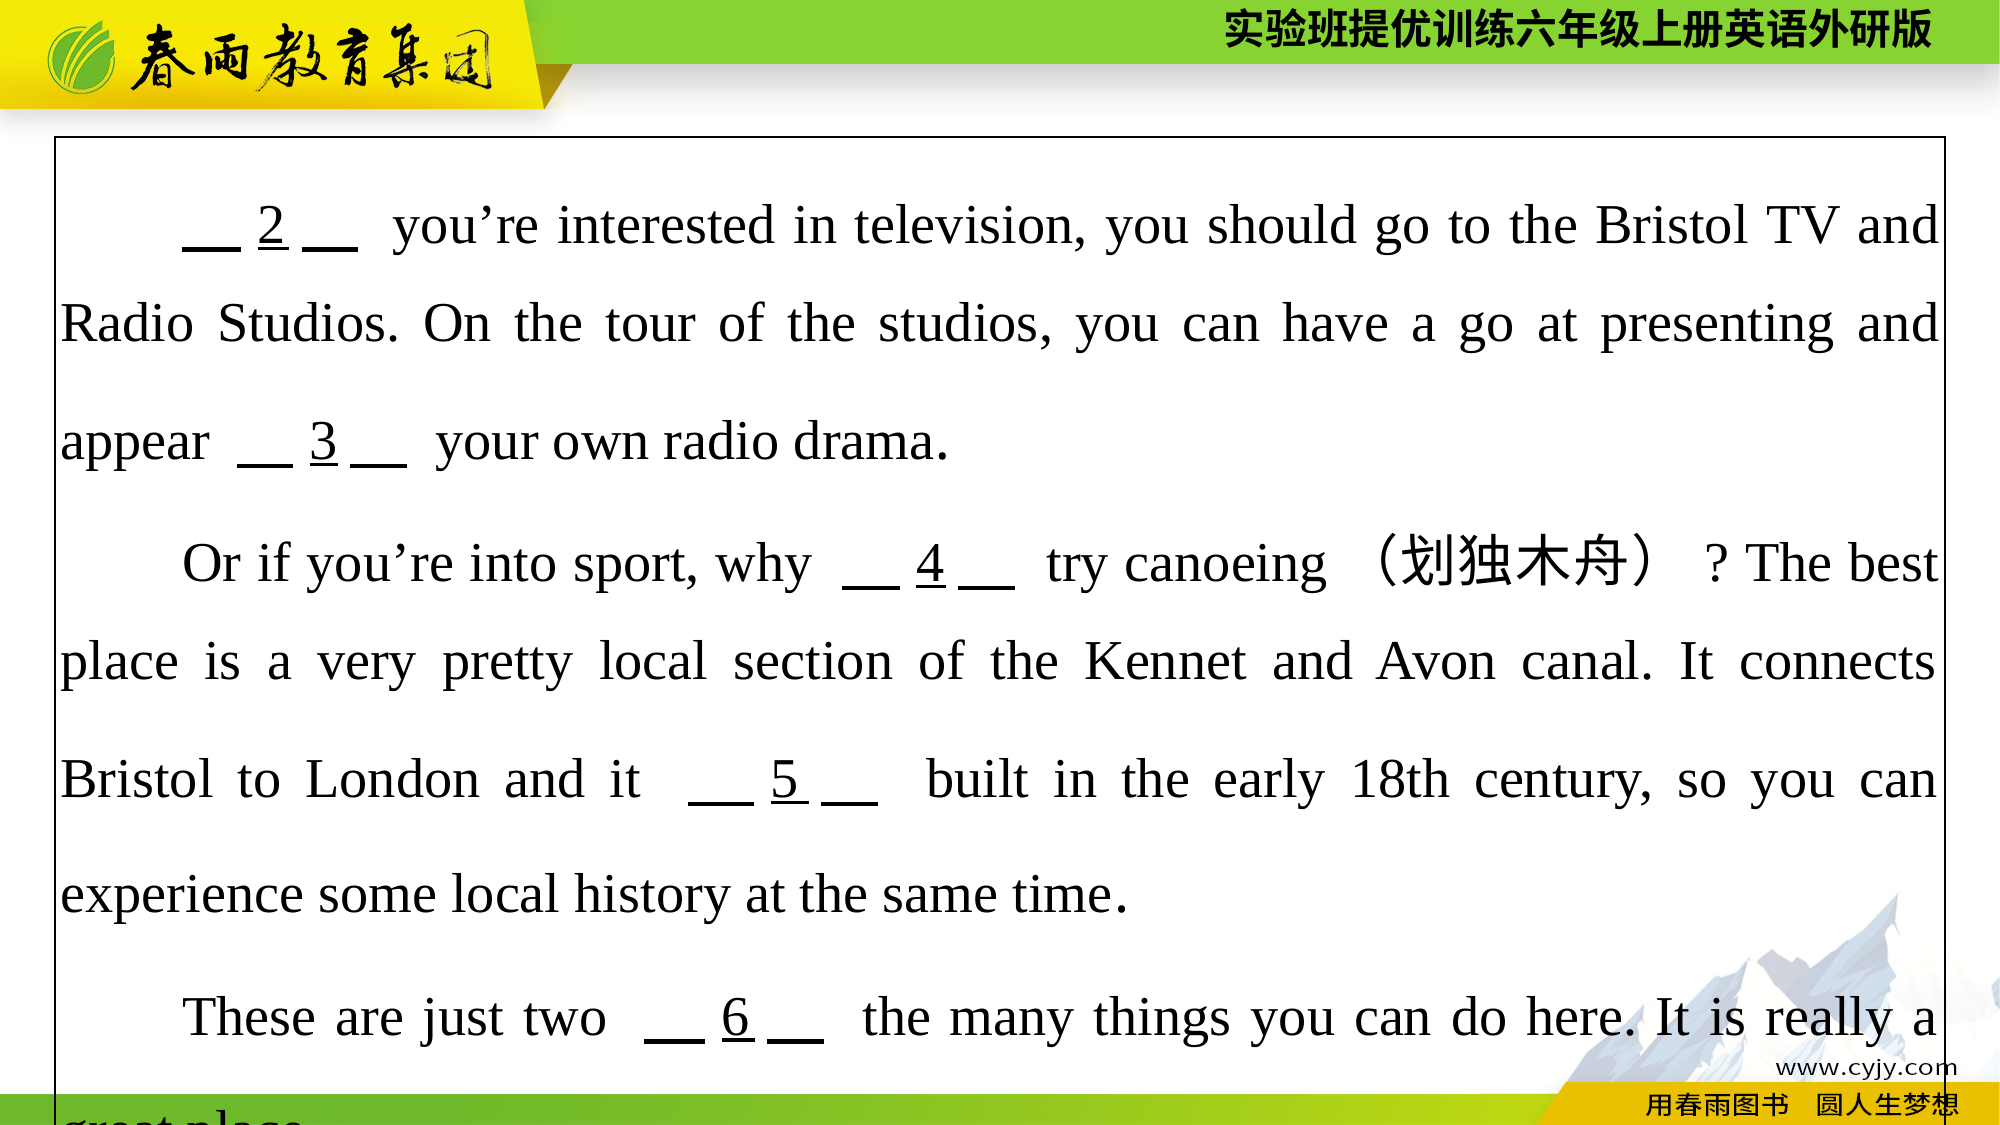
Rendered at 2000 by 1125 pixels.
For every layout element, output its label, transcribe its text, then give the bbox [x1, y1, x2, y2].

table_header 2 you’re interested in television, you should go to the Bristol TV and Radio Studios. On the tour of the studios, you can have a go at presenting and appear 3 your own radio drama. Or if you’re into sport, why 4 try canoeing（划独木舟）? The best place is a very pretty local section of the Kennet and Avon canal. It connects Bristol to London and it 5 built in the early 18th century, so you can experience some local history at the same time. These are just two 6 the many things you can do here. It is really a great place. [56, 138, 1944, 1125]
picture [0, 0, 2000, 1125]
